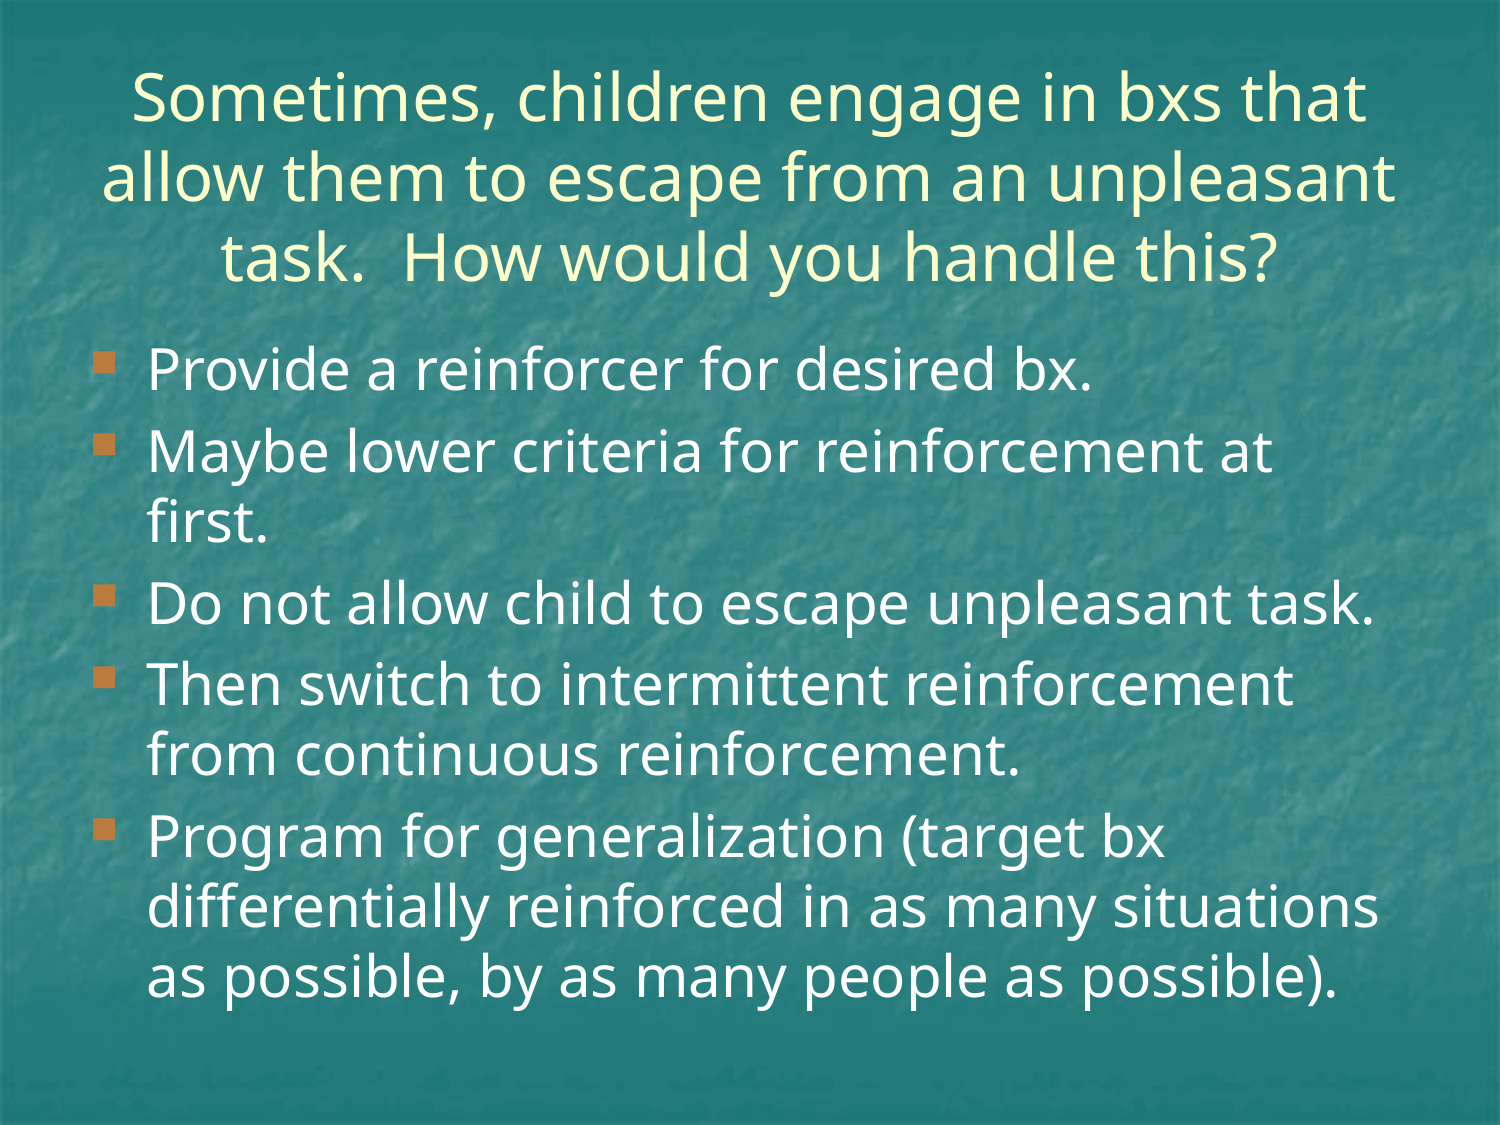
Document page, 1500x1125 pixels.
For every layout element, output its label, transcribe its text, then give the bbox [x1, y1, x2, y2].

title Sometimes, children engage in bxs that allow them to escape from an unpleasant task. How would you handle this? [74, 62, 1426, 288]
list Provide a reinforcer for desired bx. Maybe lower criteria for reinforcement at first. Do not allow child to escape unpleasant task. Then switch to intermittent reinforcement from continuous reinforcement. Program for generalization (target bx differentially reinforced in as many situations as possible, by as many people as possible). [74, 324, 1426, 1001]
